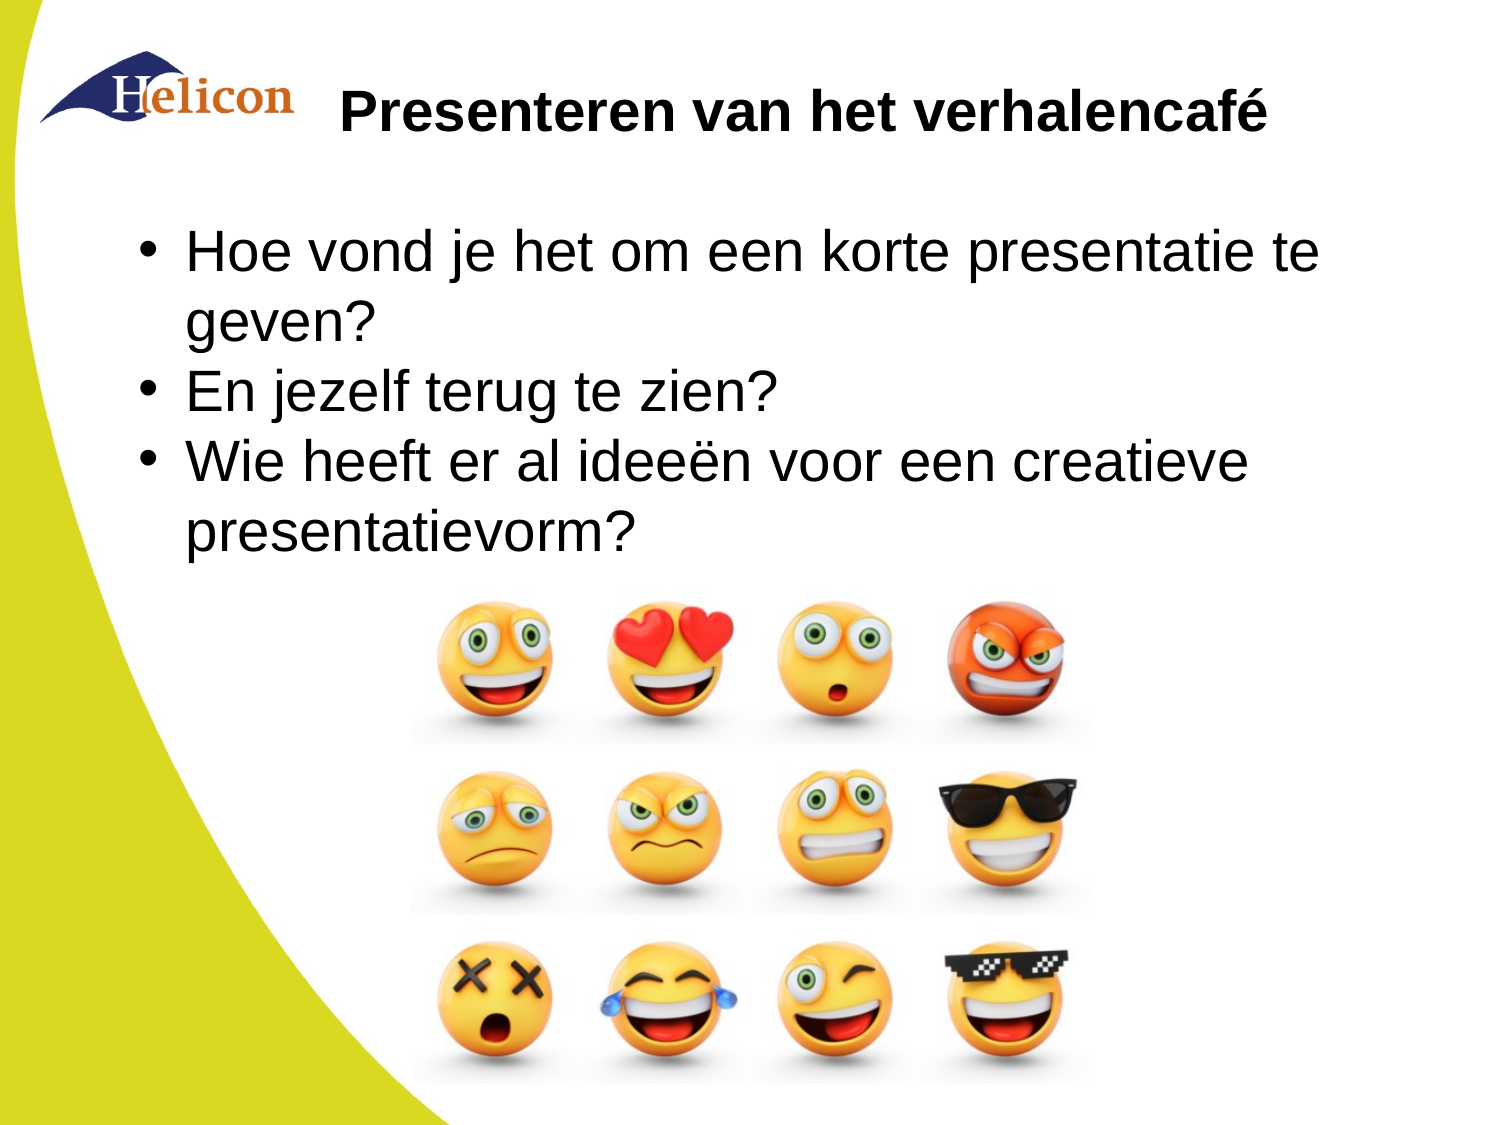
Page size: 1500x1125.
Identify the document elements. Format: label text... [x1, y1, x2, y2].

text_box Hoe vond je het om een korte presentatie te geven? En jezelf terug te zien? Wie heeft er al ideeën voor een creatieve presentatievorm? [123, 205, 1356, 571]
picture [0, 0, 1500, 1125]
title Presenteren van het verhalencafé [324, 54, 1415, 161]
